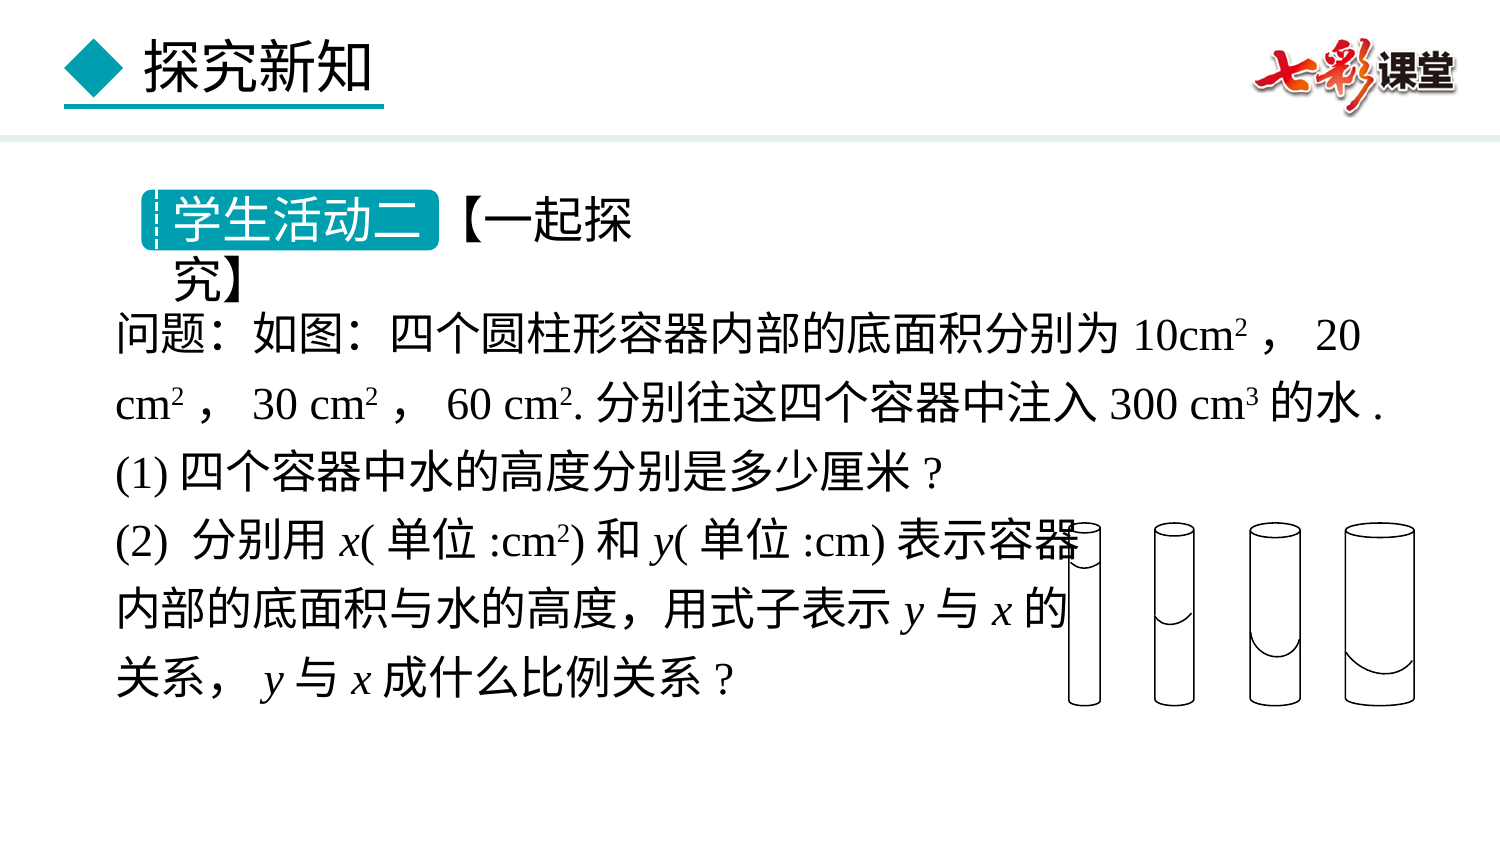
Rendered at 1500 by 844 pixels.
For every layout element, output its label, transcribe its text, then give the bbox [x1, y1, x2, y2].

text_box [1068, 522, 1415, 706]
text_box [141, 180, 744, 257]
picture [1249, 32, 1461, 118]
text_box 问题：如图：四个圆柱形容器内部的底面积分别为10cm2，20 cm2，30 cm2，60 cm2.分别往这四个容器中注入300 cm3的水. (1)四个容器中水的高度分别是多少厘米? (2) 分别用x(单位:cm2)和y(单位:cm)表示容器 内部的底面积与水的高度，用式子表示y与x的 关系，y与x成什么比例关系? [100, 283, 1460, 711]
